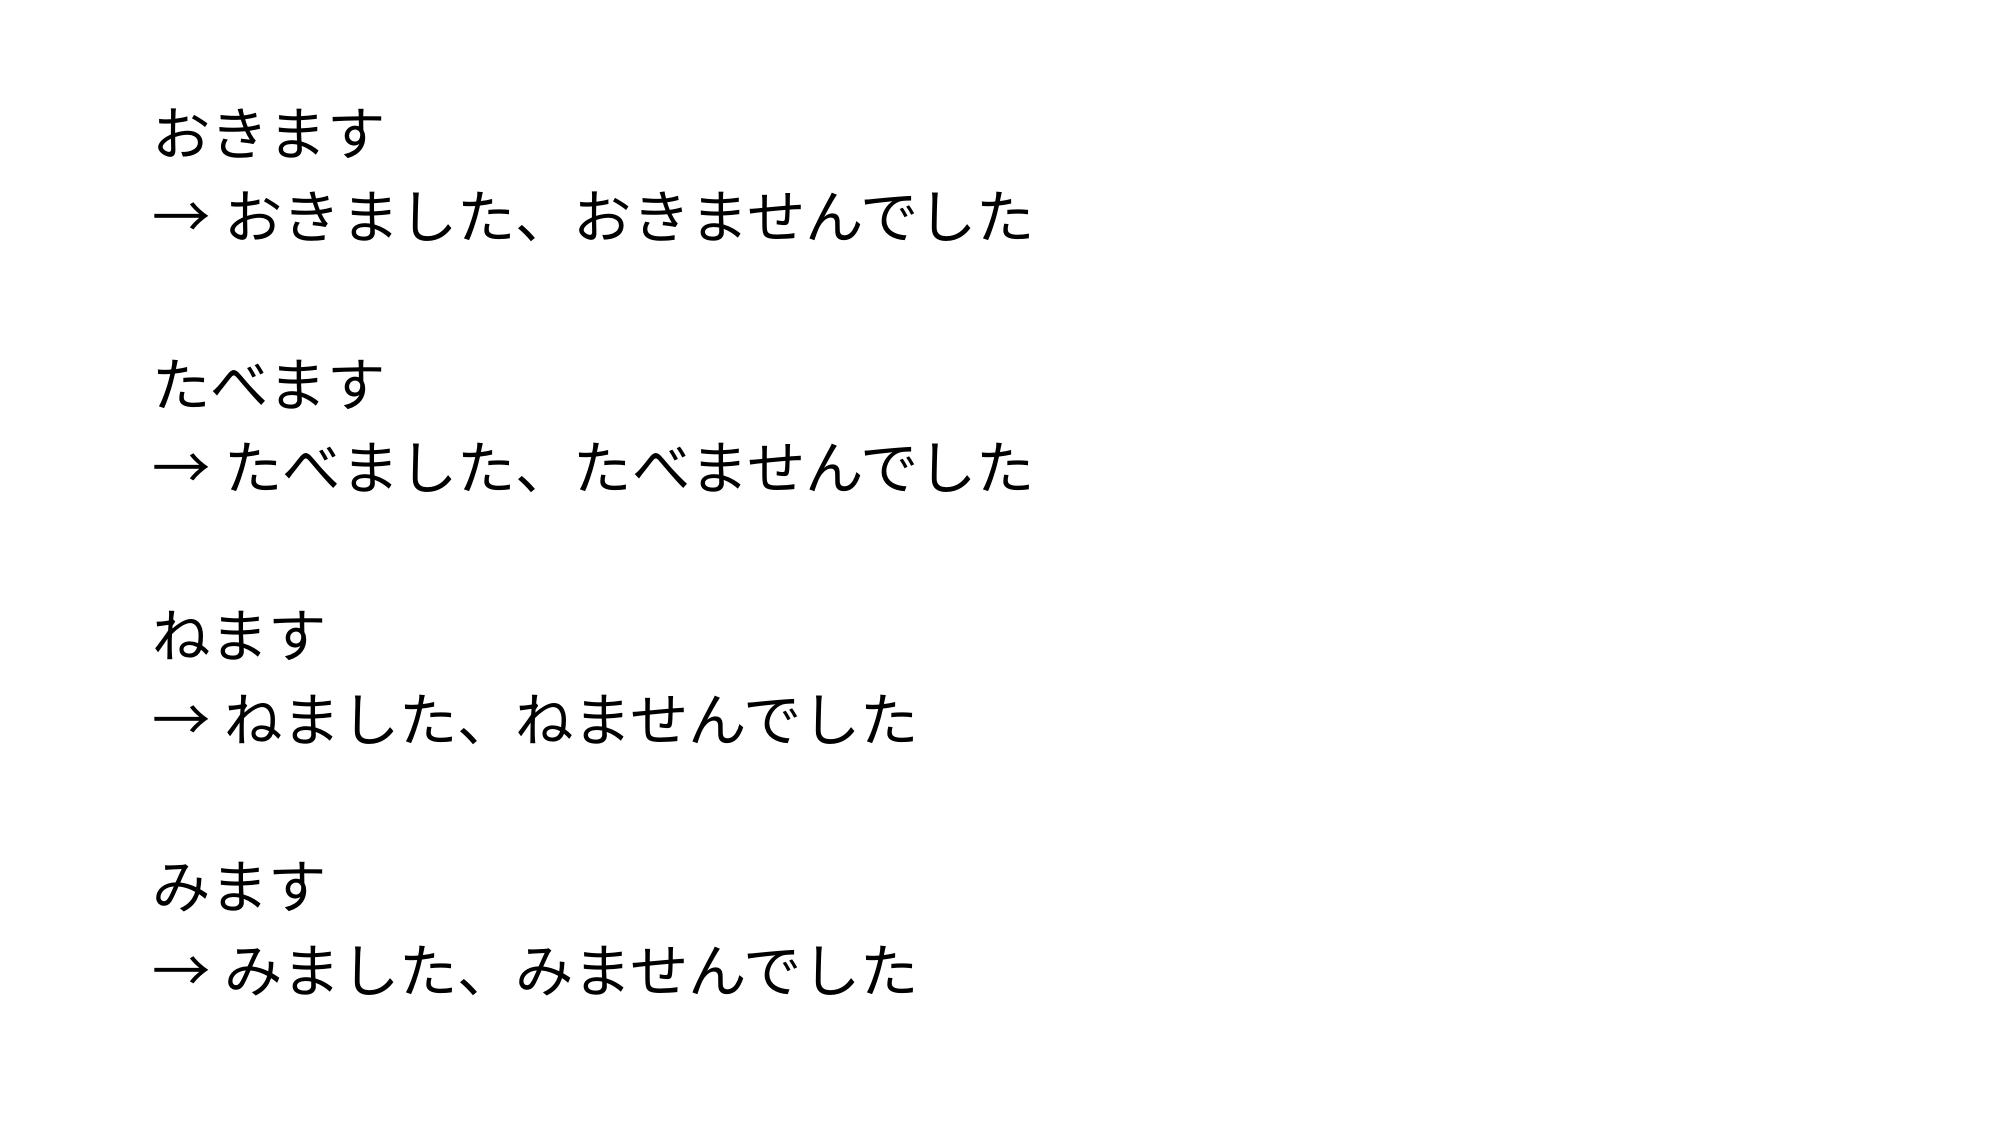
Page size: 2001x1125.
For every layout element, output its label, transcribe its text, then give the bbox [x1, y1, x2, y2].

list おきます →おきました、おきませんでした たべます →たべました、たべませんでした ねます →ねました、ねませんでした みます →みました、みませんでした [137, 97, 1863, 1014]
